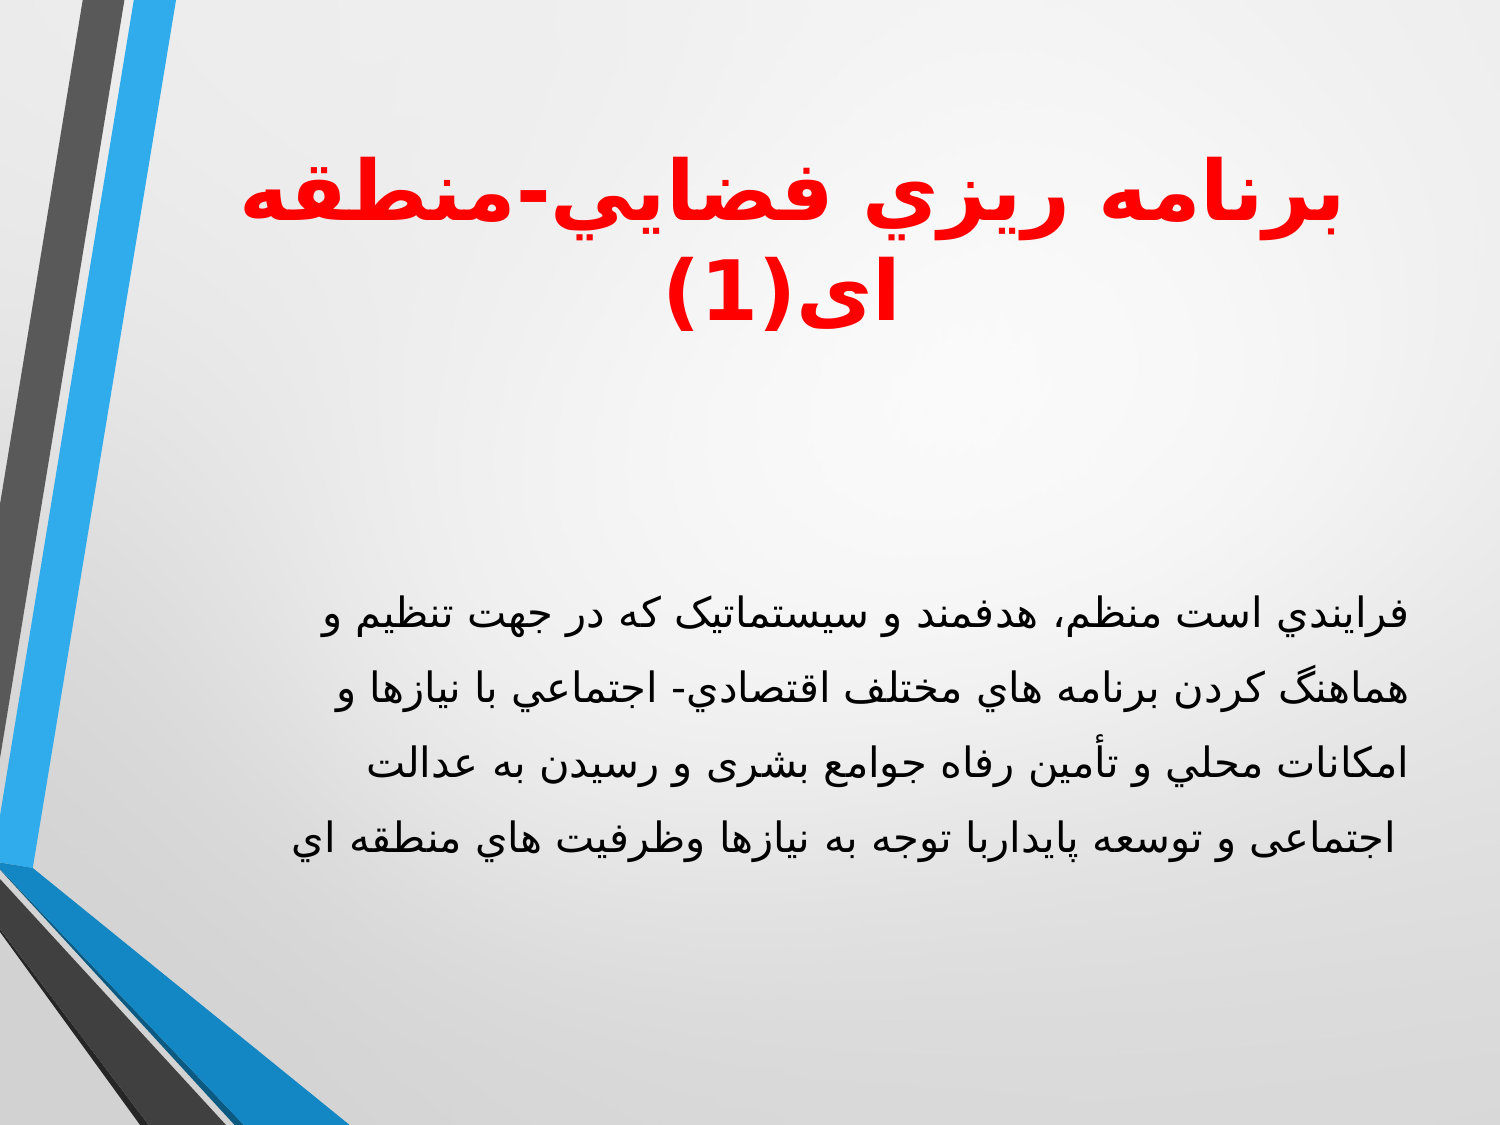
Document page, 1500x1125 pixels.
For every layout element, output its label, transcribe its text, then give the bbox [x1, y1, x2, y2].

title برنامه ريزي فضايي-منطقه ای(1) [161, 75, 1425, 400]
list فرايندي است منظم، هدفمند و سیستماتیک که در جهت تنظيم و هماهنگ كردن برنامه هاي مختلف اقتصادي- اجتماعي با نيازها و امكانات محلي و تأمین رفاه جوامع بشری و رسیدن به عدالت اجتماعی و توسعه پایداربا توجه به نيازها وظرفيت هاي منطقه اي [161, 437, 1425, 985]
